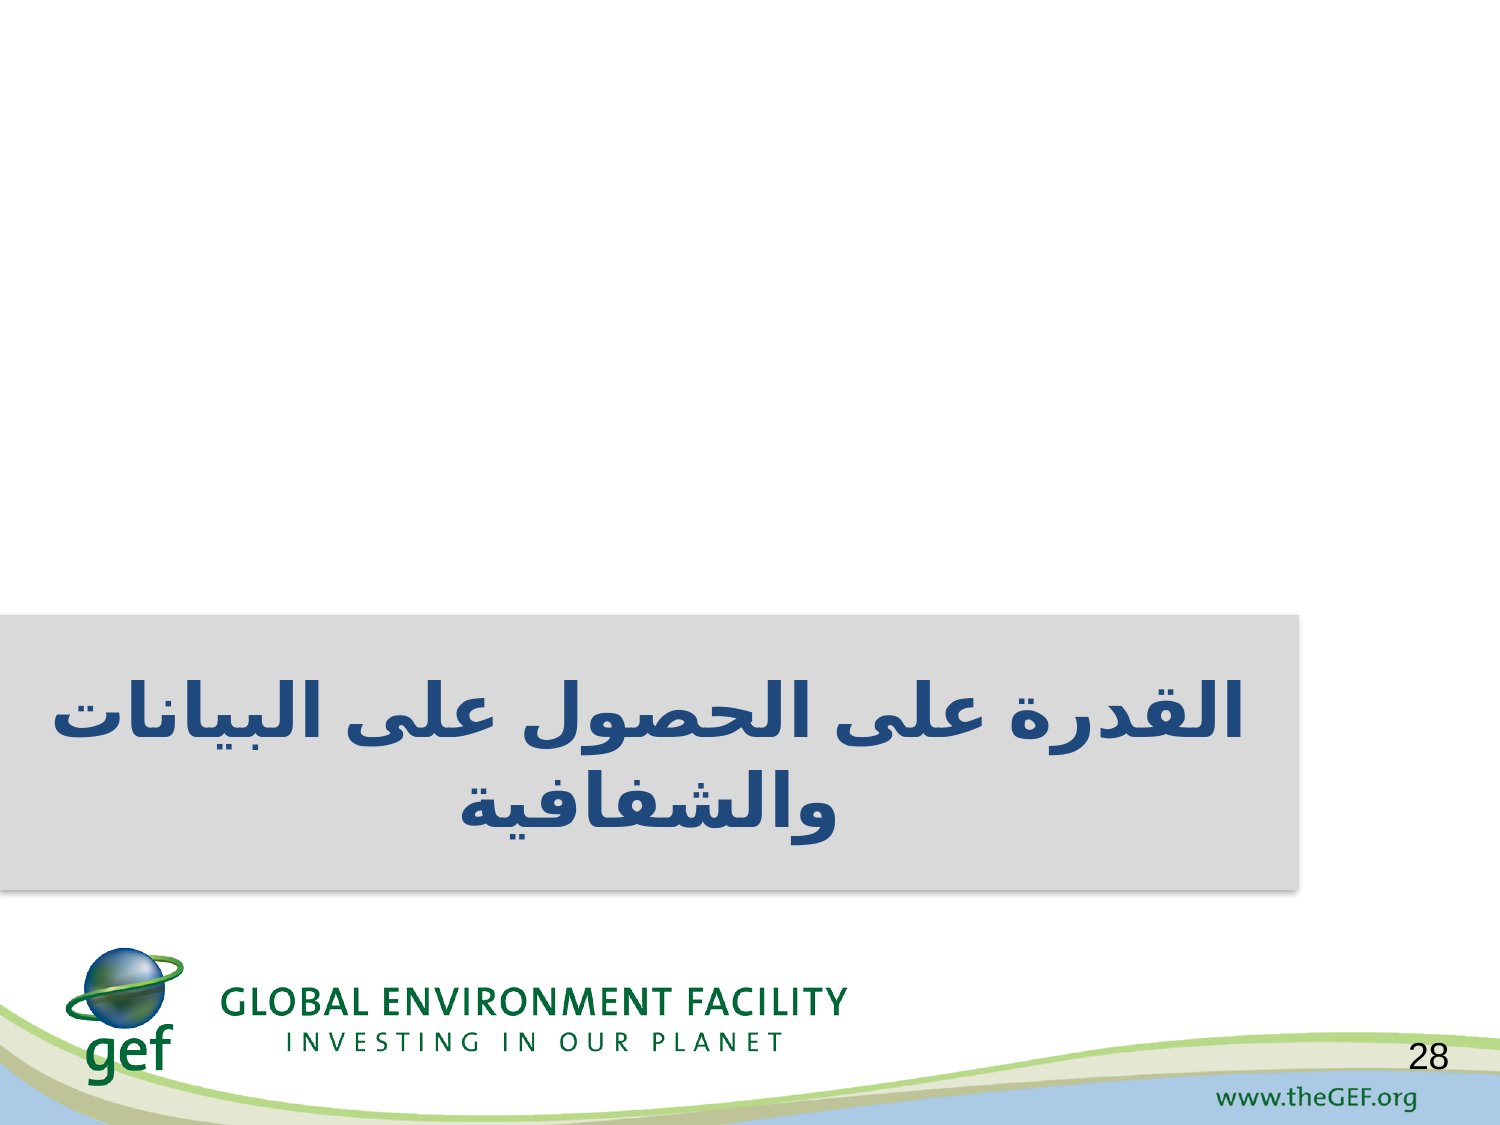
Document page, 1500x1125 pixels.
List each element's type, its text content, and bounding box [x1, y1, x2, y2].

slide_number 28 [1374, 1012, 1500, 1095]
list Reporting, Data Access & Transparency [74, 262, 1426, 1006]
picture [0, 920, 1500, 1125]
text_box القدرة على الحصول على البيانات والشفافية [0, 614, 1300, 891]
